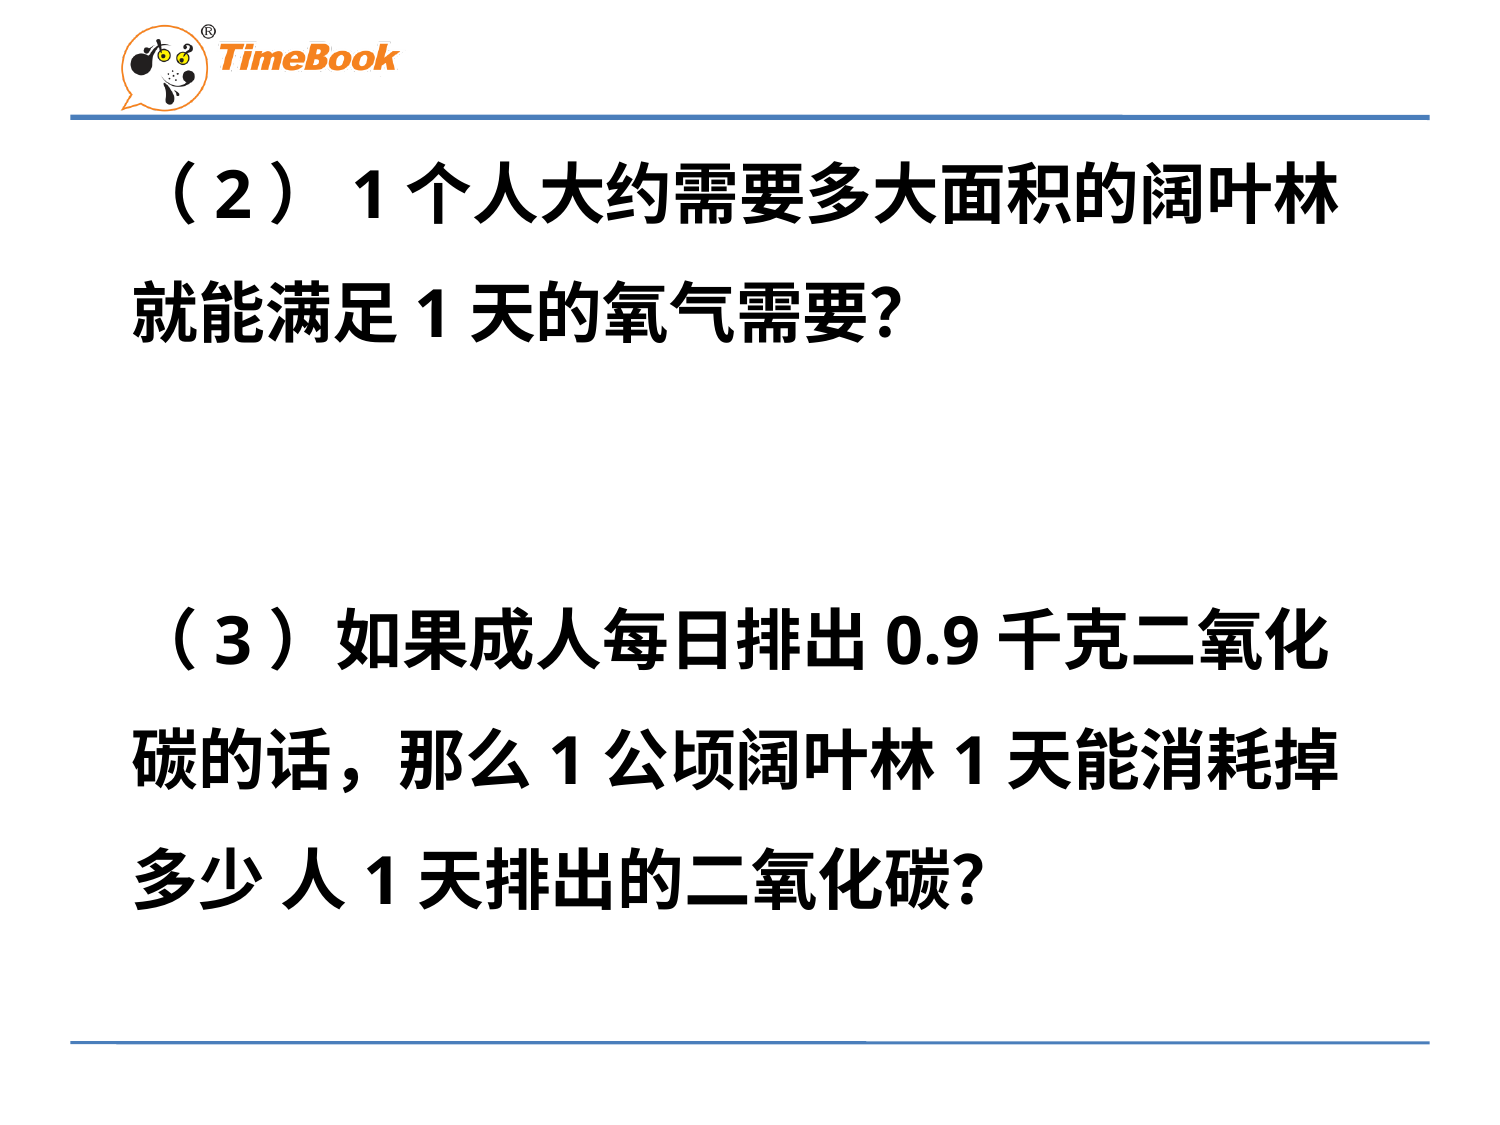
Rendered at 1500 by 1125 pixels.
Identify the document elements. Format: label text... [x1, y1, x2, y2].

picture [118, 22, 408, 103]
text_box （3）如果成人每日排出0.9千克二氧化碳的话，那么1公顷阔叶林1天能消耗掉多少 人1天排出的二氧化碳？ [117, 550, 1383, 926]
text_box （2）1个人大约需要多大面积的阔叶林就能满足1天的氧气需要？ [117, 103, 1383, 359]
